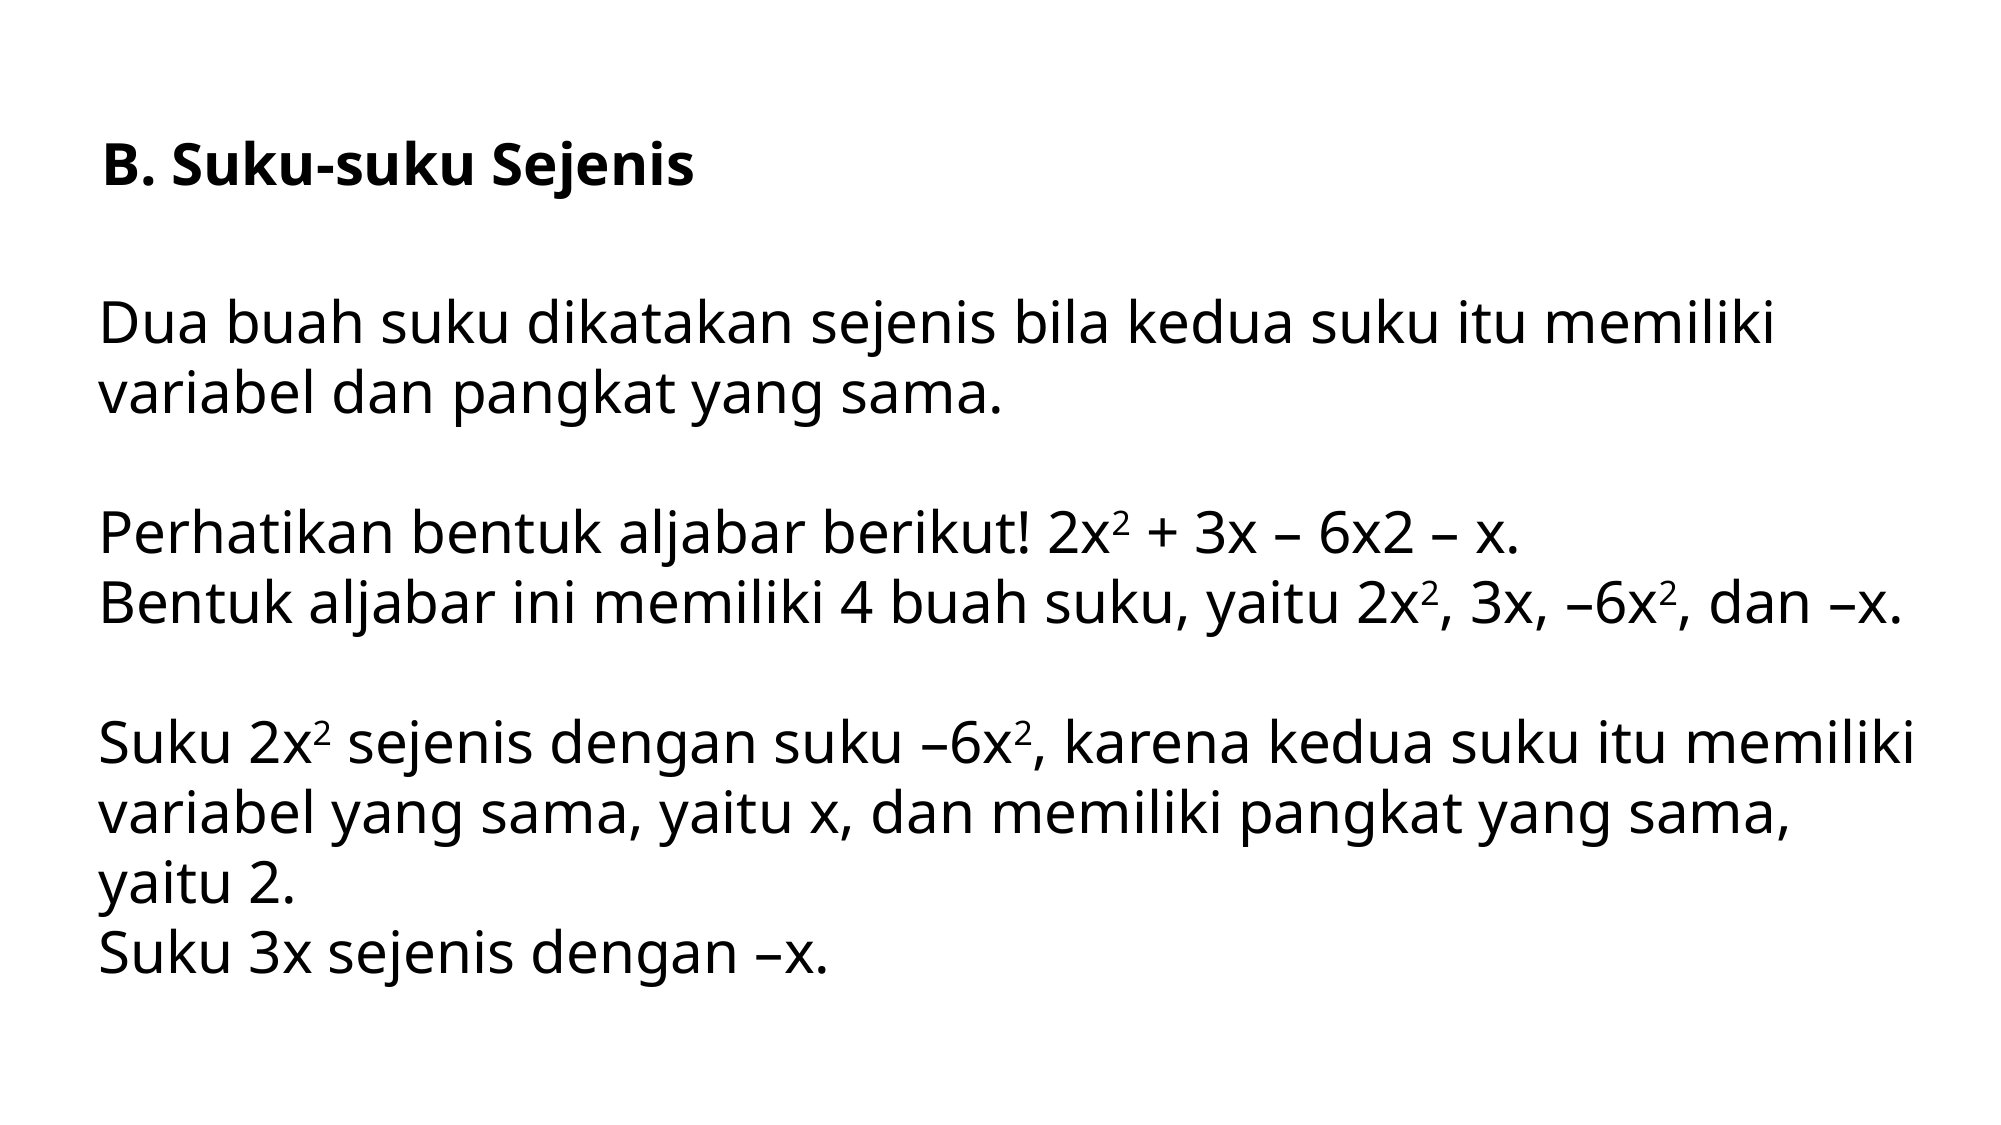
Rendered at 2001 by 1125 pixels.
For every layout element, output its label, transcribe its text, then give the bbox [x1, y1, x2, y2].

text_box Dua buah suku dikatakan sejenis bila kedua suku itu memiliki variabel dan pangkat yang sama. Perhatikan bentuk aljabar berikut! 2x2 + 3x – 6x2 – x. Bentuk aljabar ini memiliki 4 buah suku, yaitu 2x2, 3x, –6x2, dan –x. Suku 2x2 sejenis dengan suku –6x2, karena kedua suku itu memiliki variabel yang sama, yaitu x, dan memiliki pangkat yang sama, yaitu 2. Suku 3x sejenis dengan –x. [83, 277, 1950, 993]
text_box B. Suku-suku Sejenis [86, 119, 711, 205]
